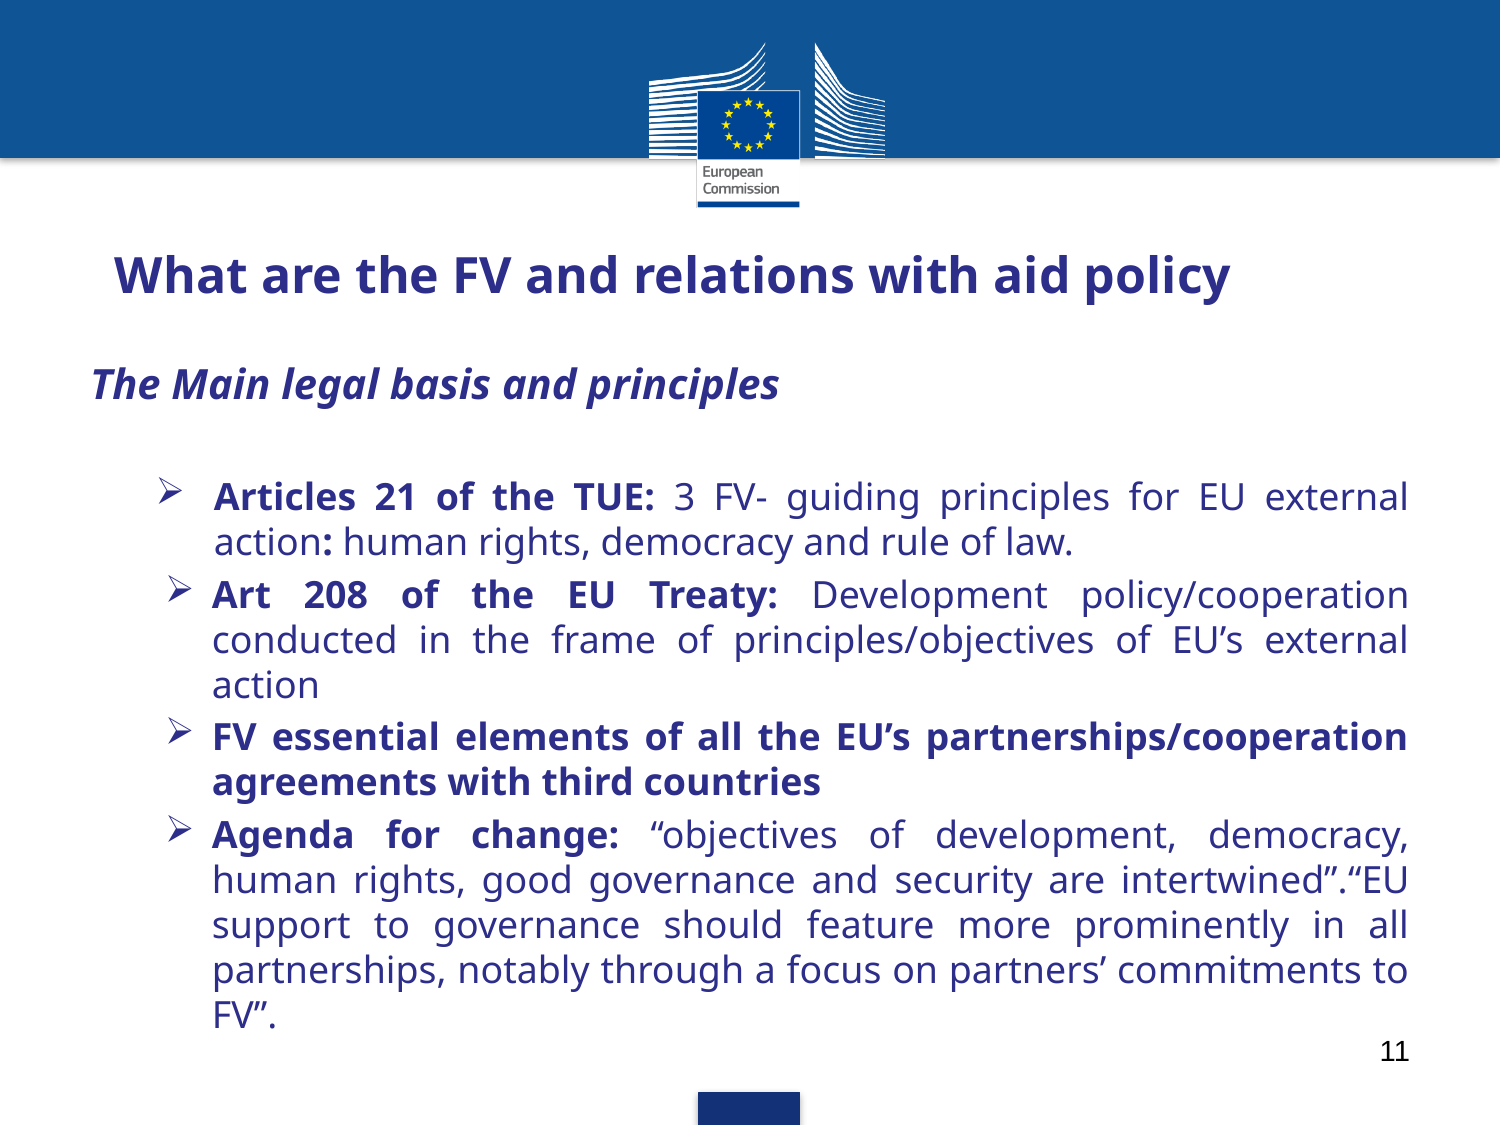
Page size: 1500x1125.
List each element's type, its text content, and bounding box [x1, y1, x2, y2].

list The Main legal basis and principles Articles 21 of the TUE: 3 FV- guiding principles for EU external action: human rights, democracy and rule of law. Art 208 of the EU Treaty: Development policy/cooperation conducted in the frame of principles/objectives of EU’s external action FV essential elements of all the EU’s partnerships/cooperation agreements with third countries Agenda for change: “objectives of development, democracy, human rights, good governance and security are intertwined”.“EU support to governance should feature more prominently in all partnerships, notably through a focus on partners’ commitments to FV”. [74, 349, 1426, 1095]
picture [649, 42, 885, 208]
slide_number 11 [1074, 1024, 1426, 1103]
title What are the FV and relations with aid policy [40, 219, 1460, 327]
